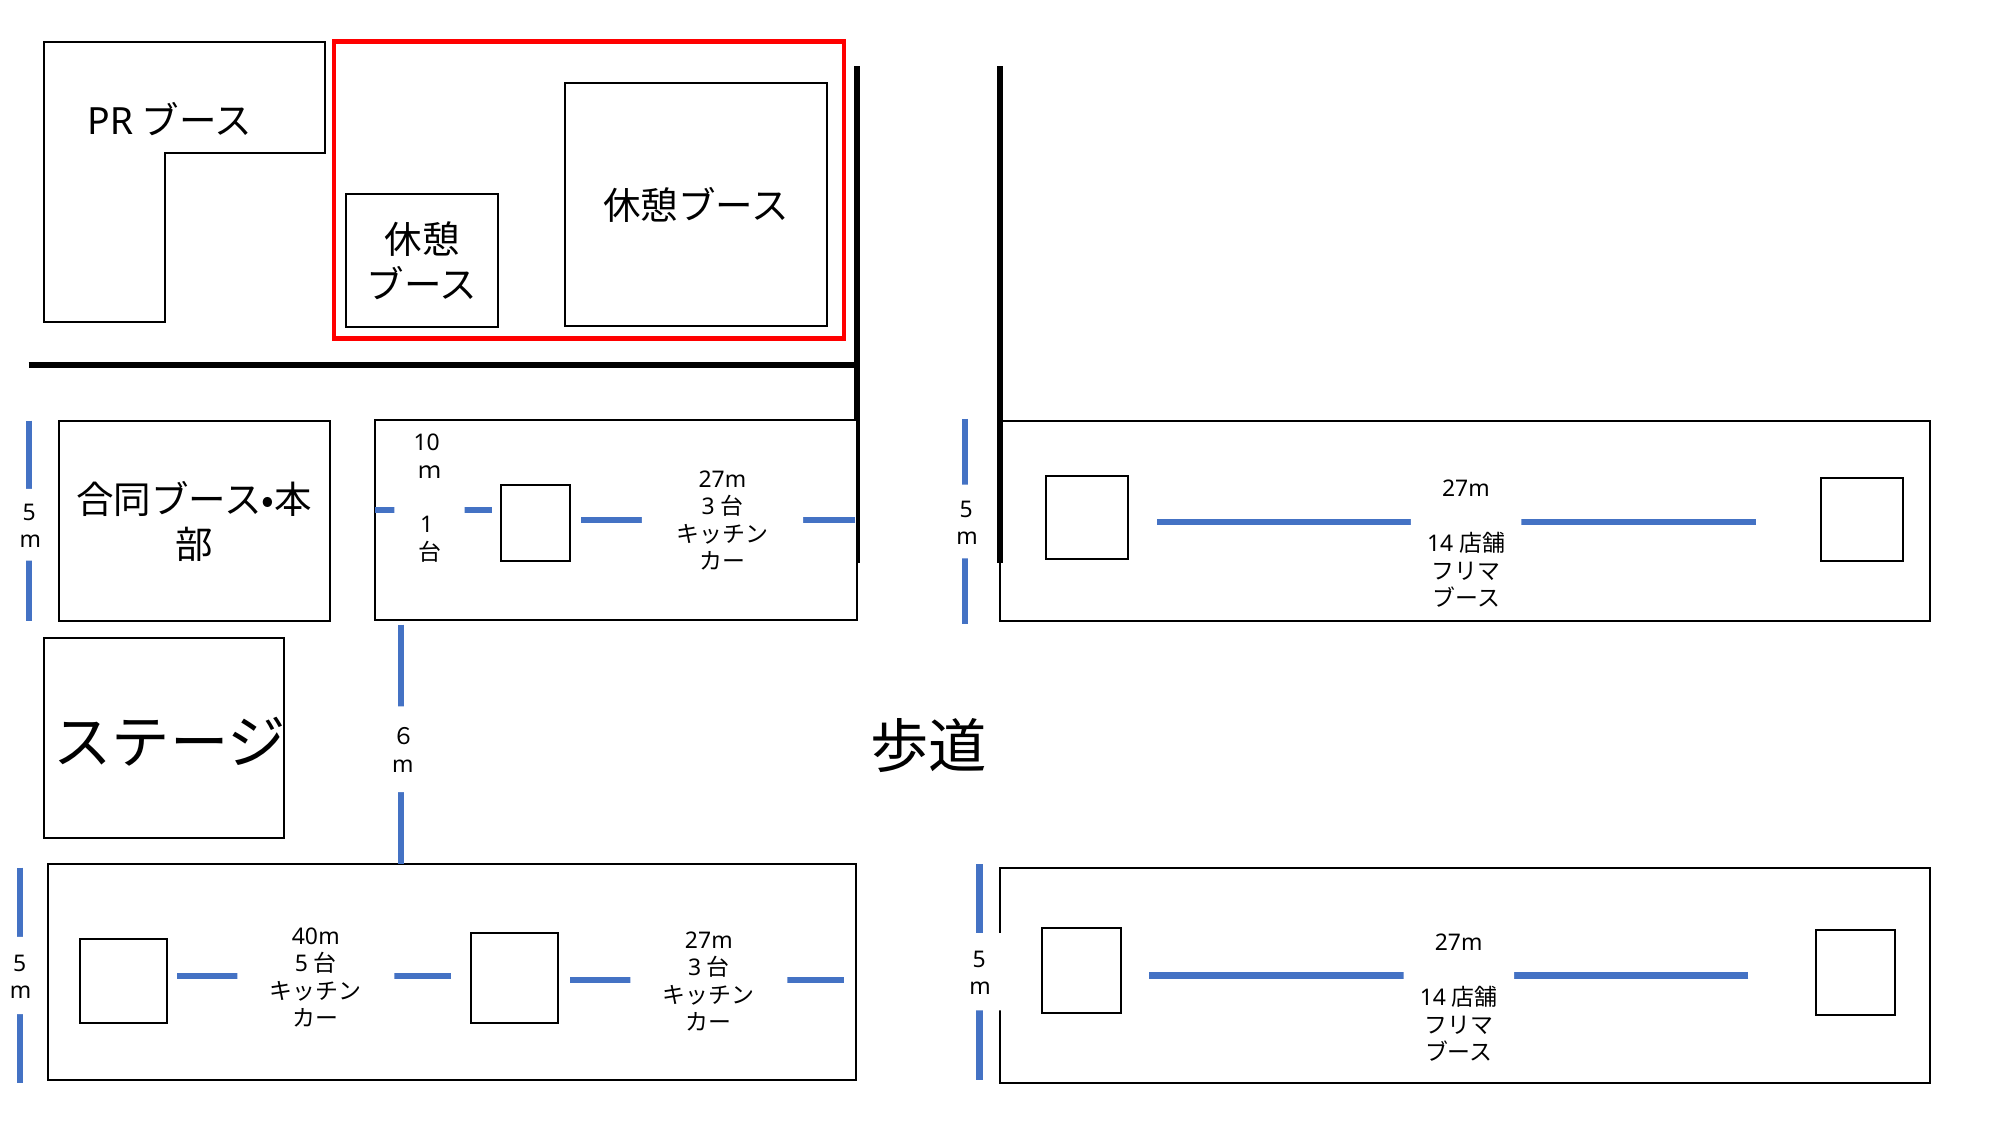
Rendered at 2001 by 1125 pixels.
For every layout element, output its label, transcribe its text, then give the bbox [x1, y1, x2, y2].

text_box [0, 867, 45, 1084]
text_box [1815, 929, 1896, 1016]
text_box [357, 863, 664, 1081]
text_box 休憩ブース [345, 193, 499, 328]
text_box [1500, 420, 1931, 622]
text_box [4, 420, 54, 621]
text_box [271, 839, 357, 1114]
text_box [664, 843, 750, 1118]
text_box [43, 783, 285, 839]
text_box [999, 420, 1413, 622]
text_box [470, 932, 559, 1024]
text_box 休憩ブース [564, 82, 828, 327]
text_box [79, 938, 168, 1024]
text_box [333, 41, 845, 340]
text_box [43, 637, 285, 698]
text_box [1045, 475, 1129, 560]
text_box [47, 863, 271, 1081]
text_box ステージ [39, 698, 301, 783]
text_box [390, 451, 477, 569]
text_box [676, 382, 761, 657]
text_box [1405, 696, 1492, 1125]
text_box [1820, 477, 1904, 562]
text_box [941, 418, 991, 625]
text_box [999, 867, 1405, 1084]
text_box [1492, 867, 1931, 1084]
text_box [377, 624, 427, 865]
text_box [750, 863, 857, 1081]
text_box [500, 484, 571, 562]
text_box 合同ブース・本部 [58, 420, 331, 622]
text_box [43, 41, 326, 323]
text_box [954, 864, 1004, 1080]
text_box [374, 419, 676, 621]
text_box PRブース [72, 89, 268, 149]
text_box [1413, 243, 1500, 842]
text_box [761, 419, 858, 621]
text_box [1041, 927, 1122, 1014]
text_box 歩道 [856, 701, 1003, 787]
